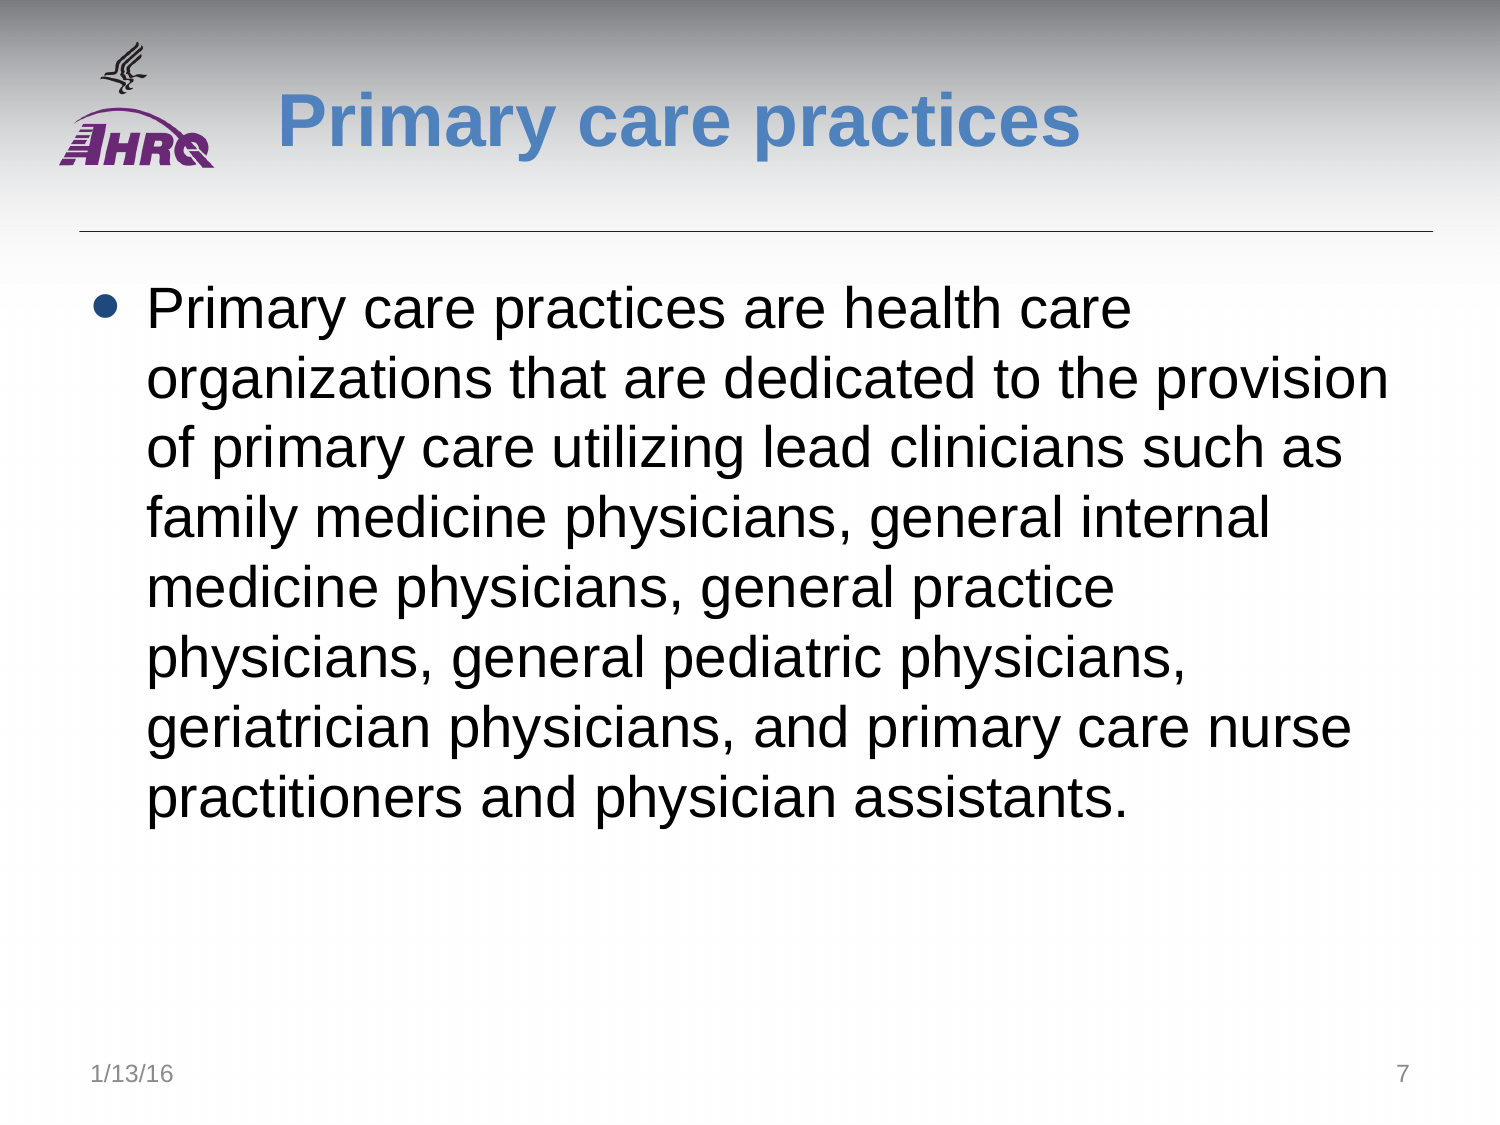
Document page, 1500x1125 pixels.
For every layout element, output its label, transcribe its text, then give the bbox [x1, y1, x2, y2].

picture [0, 0, 1500, 1125]
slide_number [75, 1042, 425, 1103]
title Primary care practices [262, 45, 1425, 188]
list Primary care practices are health care organizations that are dedicated to the provision of primary care utilizing lead clinicians such as family medicine physicians, general internal medicine physicians, general practice physicians, general pediatric physicians, geriatrician physicians, and primary care nurse practitioners and physician assistants. [75, 262, 1425, 1005]
slide_number 7 [1074, 1042, 1425, 1103]
